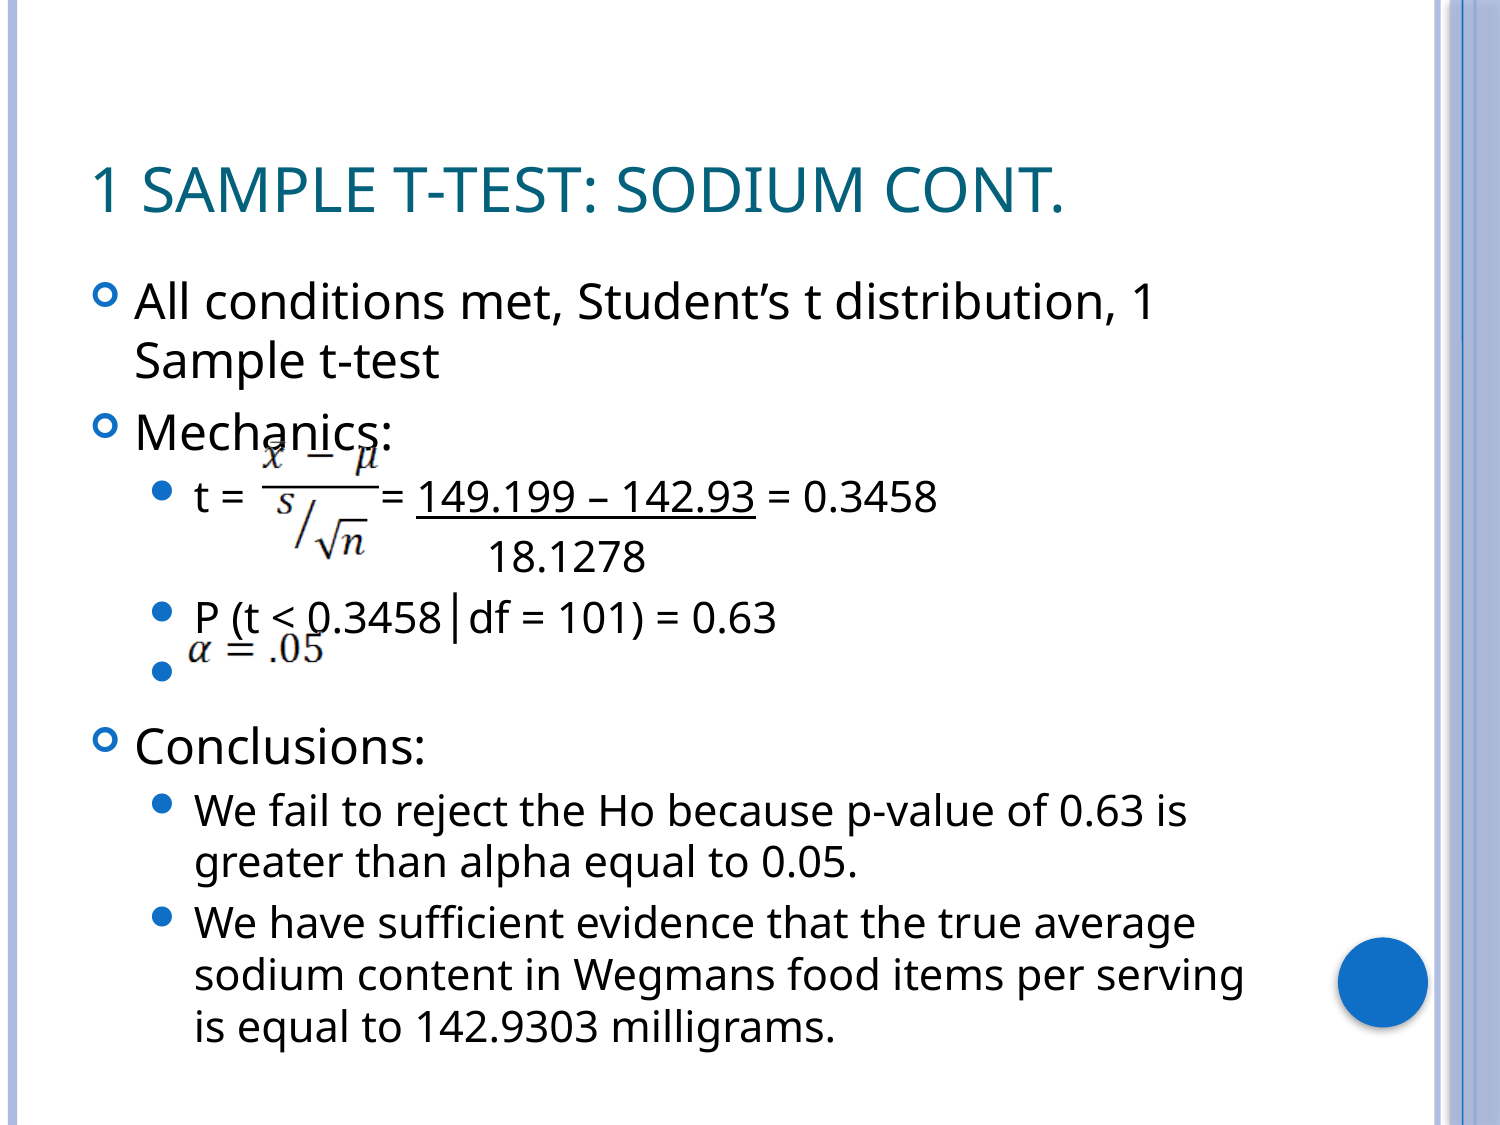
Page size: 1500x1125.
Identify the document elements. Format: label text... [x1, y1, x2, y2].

title 1 Sample t-test: Sodium Cont. [75, 45, 1300, 233]
picture [186, 624, 324, 682]
picture [261, 436, 379, 574]
list All conditions met, Student’s t distribution, 1 Sample t-test Mechanics: t = = 149.199 – 142.93 = 0.3458 18.1278 P (t < 0.3458│df = 101) = 0.63 k Conclusions: We fail to reject the Ho because p-value of 0.63 is greater than alpha equal to 0.05. We have sufficient evidence that the true average sodium content in Wegmans food items per serving is equal to 142.9303 milligrams. [75, 262, 1300, 1062]
